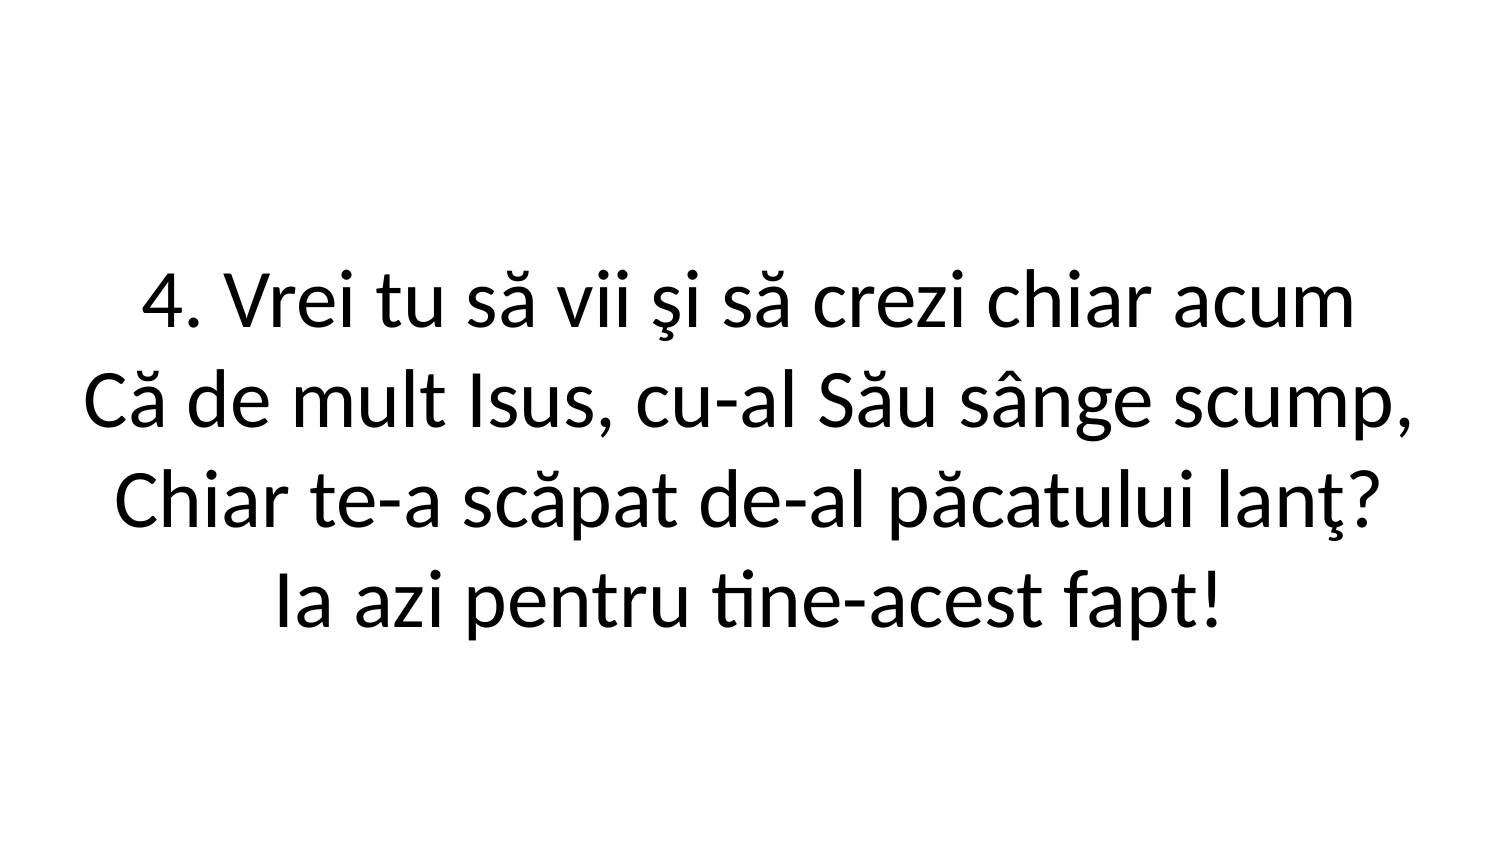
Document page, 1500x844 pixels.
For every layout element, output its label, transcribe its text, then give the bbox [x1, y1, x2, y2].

text_box 4. Vrei tu să vii şi să crezi chiar acum Că de mult Isus, cu-al Său sânge scump, Chiar te-a scăpat de-al păcatului lanţ? Ia azi pentru tine-acest fapt! [68, 192, 1432, 652]
